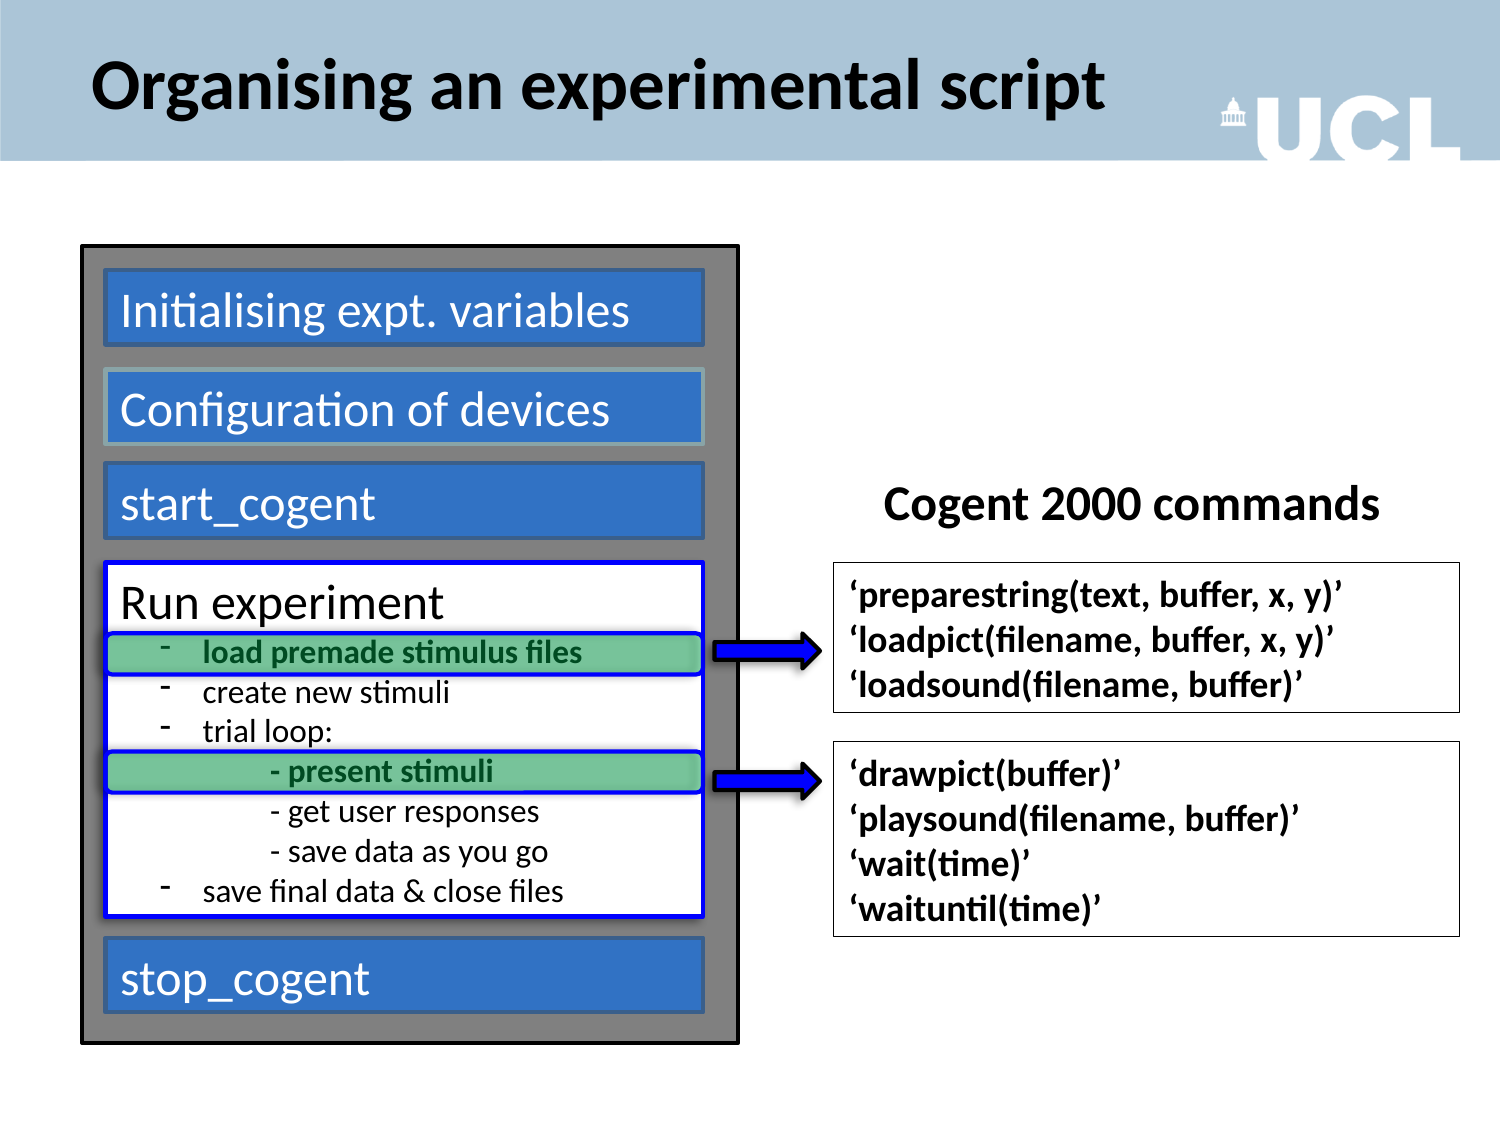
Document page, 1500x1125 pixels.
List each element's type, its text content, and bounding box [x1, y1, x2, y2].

text_box [744, 761, 823, 801]
text_box ‘preparestring(text, buffer, x, y)’ ‘loadpict(filename, buffer, x, y)’ ‘loadsound(filename, buffer)’ [833, 562, 1460, 713]
text_box [744, 631, 823, 671]
text_box Cogent 2000 commands [869, 463, 1400, 538]
title Organising an experimental script [76, 9, 1189, 152]
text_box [81, 245, 739, 1044]
picture [0, 0, 1500, 161]
text_box ‘drawpict(buffer)’ ‘playsound(filename, buffer)’ ‘wait(time)’ ‘waituntil(time)’ [833, 741, 1460, 937]
